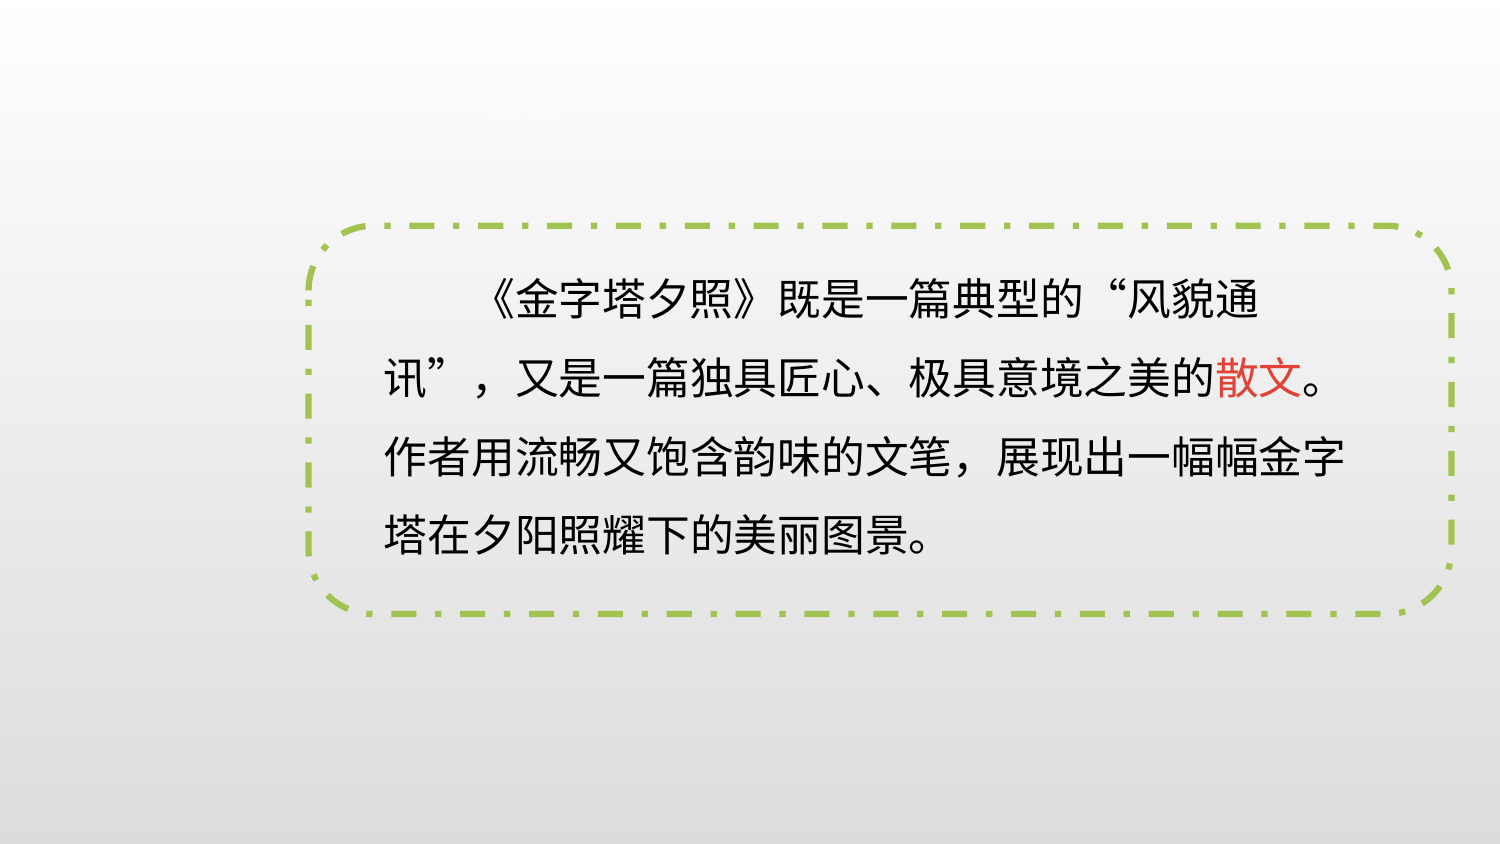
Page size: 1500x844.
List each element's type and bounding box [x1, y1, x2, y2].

text_box [307, 224, 1453, 616]
